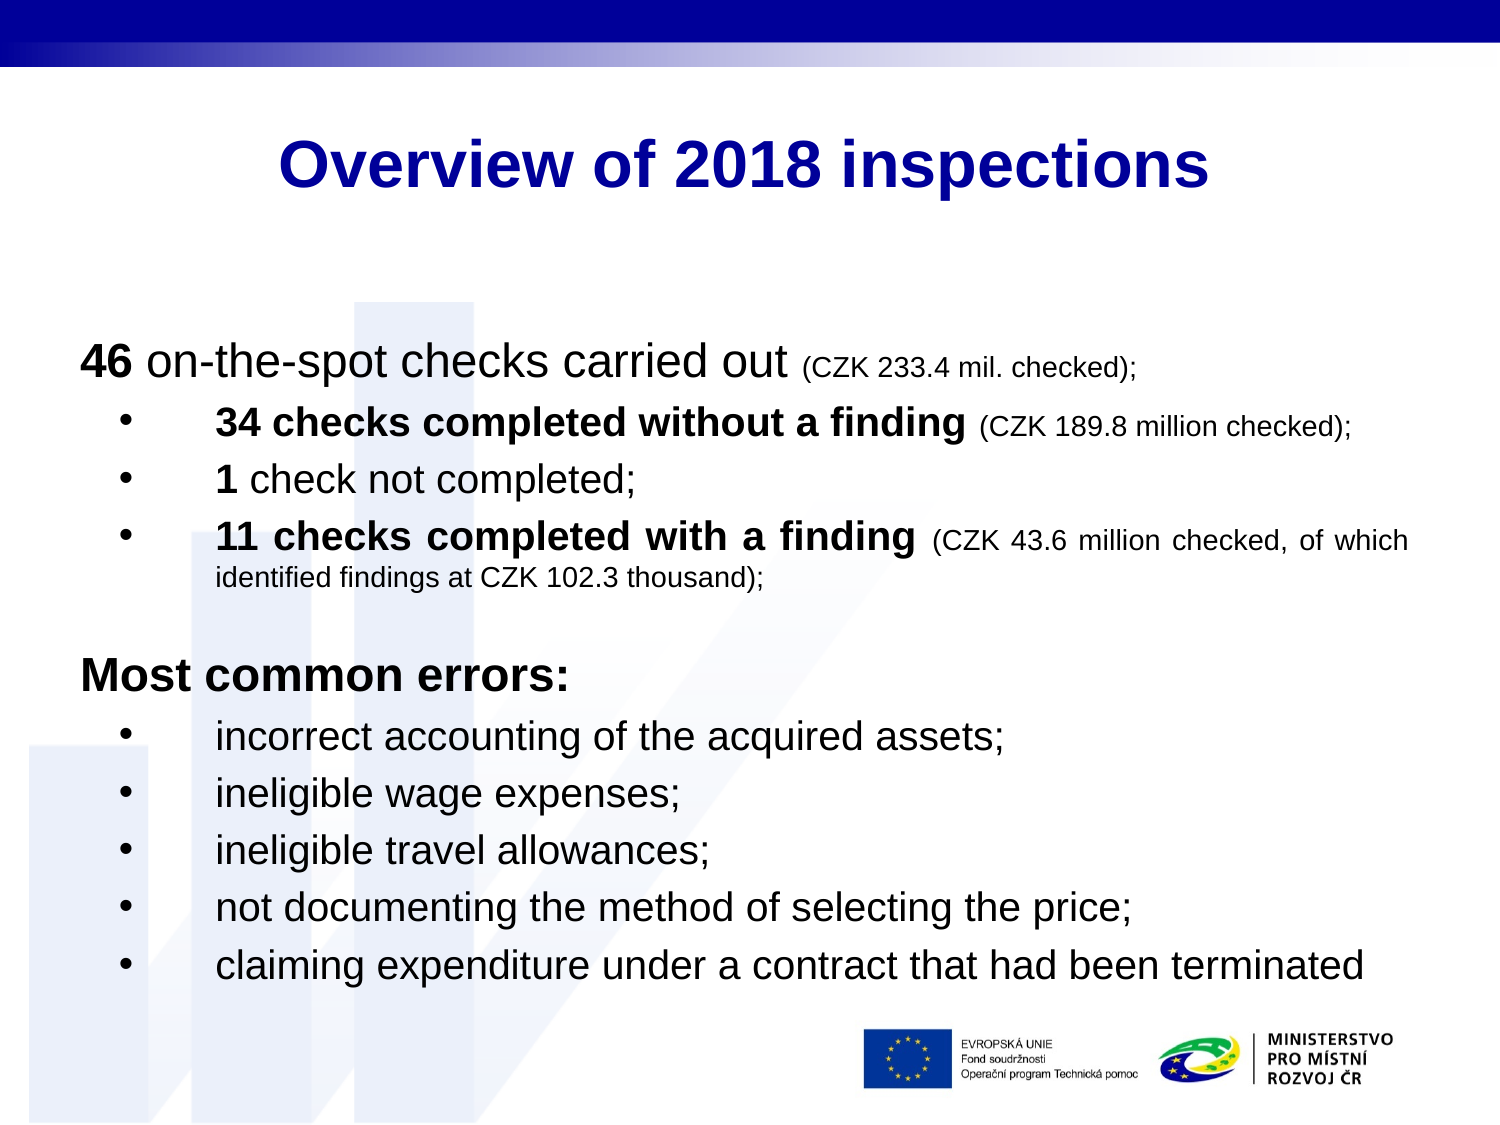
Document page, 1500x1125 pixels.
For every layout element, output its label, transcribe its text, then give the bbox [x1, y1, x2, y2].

list 46 on-the-spot checks carried out (CZK 233.4 mil. checked); 34 checks completed without a finding (CZK 189.8 million checked); 1 check not completed; 11 checks completed with a finding (CZK 43.6 million checked, of which identified findings at CZK 102.3 thousand); Most common errors: incorrect accounting of the acquired assets; ineligible wage expenses; ineligible travel allowances; not documenting the method of selecting the price; claiming expenditure under a contract that had been terminated [64, 255, 1425, 1012]
title Overview of 2018 inspections [64, 113, 1425, 197]
picture [29, 302, 1412, 1125]
